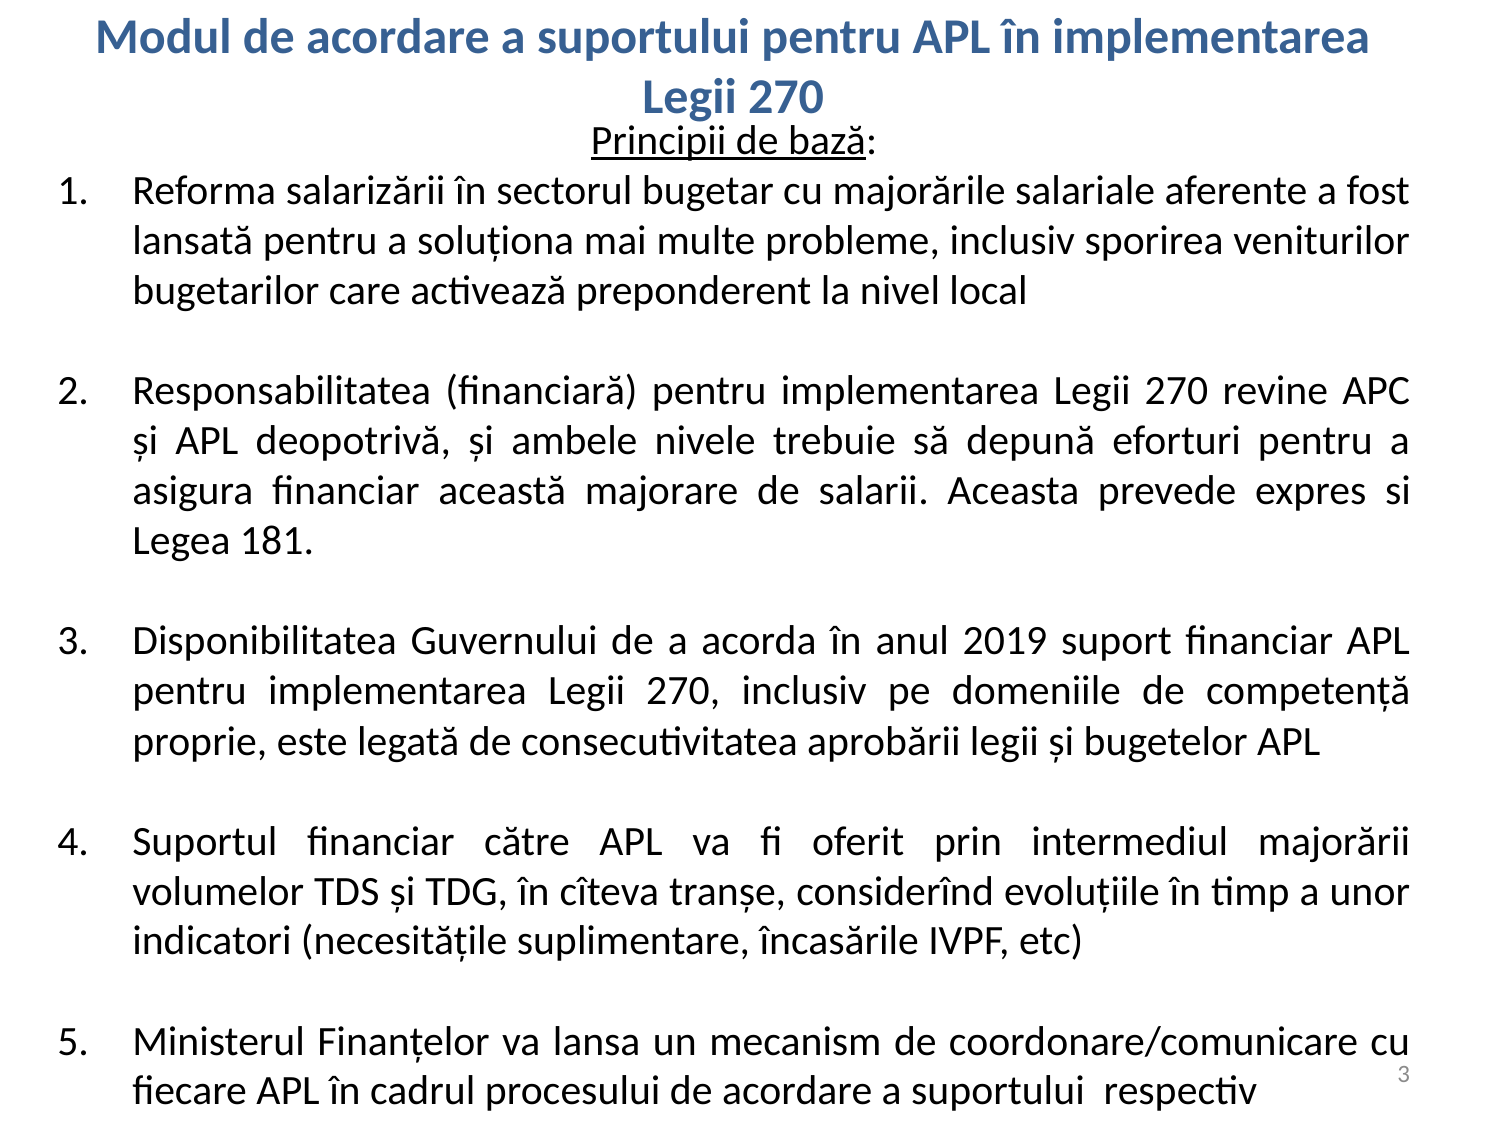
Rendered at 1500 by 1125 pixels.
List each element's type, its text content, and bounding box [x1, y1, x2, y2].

text_box Principii de bază: Reforma salarizării în sectorul bugetar cu majorările salariale aferente a fost lansată pentru a soluționa mai multe probleme, inclusiv sporirea veniturilor bugetarilor care activează preponderent la nivel local Responsabilitatea (financiară) pentru implementarea Legii 270 revine APC și APL deopotrivă, și ambele nivele trebuie să depună eforturi pentru a asigura financiar această majorare de salarii. Aceasta prevede expres si Legea 181. Disponibilitatea Guvernului de a acorda în anul 2019 suport financiar APL pentru implementarea Legii 270, inclusiv pe domeniile de competență proprie, este legată de consecutivitatea aprobării legii și bugetelor APL Suportul financiar către APL va fi oferit prin intermediul majorării volumelor TDS și TDG, în cîteva tranșe, considerînd evoluțiile în timp a unor indicatori (necesitățile suplimentare, încasările IVPF, etc) Ministerul Finanțelor va lansa un mecanism de coordonare/comunicare cu fiecare APL în cadrul procesului de acordare a suportului respectiv [42, 420, 1426, 556]
title Modul de acordare a suportului pentru APL în implementarea Legii 270 [41, 26, 1425, 161]
slide_number 3 [1074, 1042, 1425, 1103]
